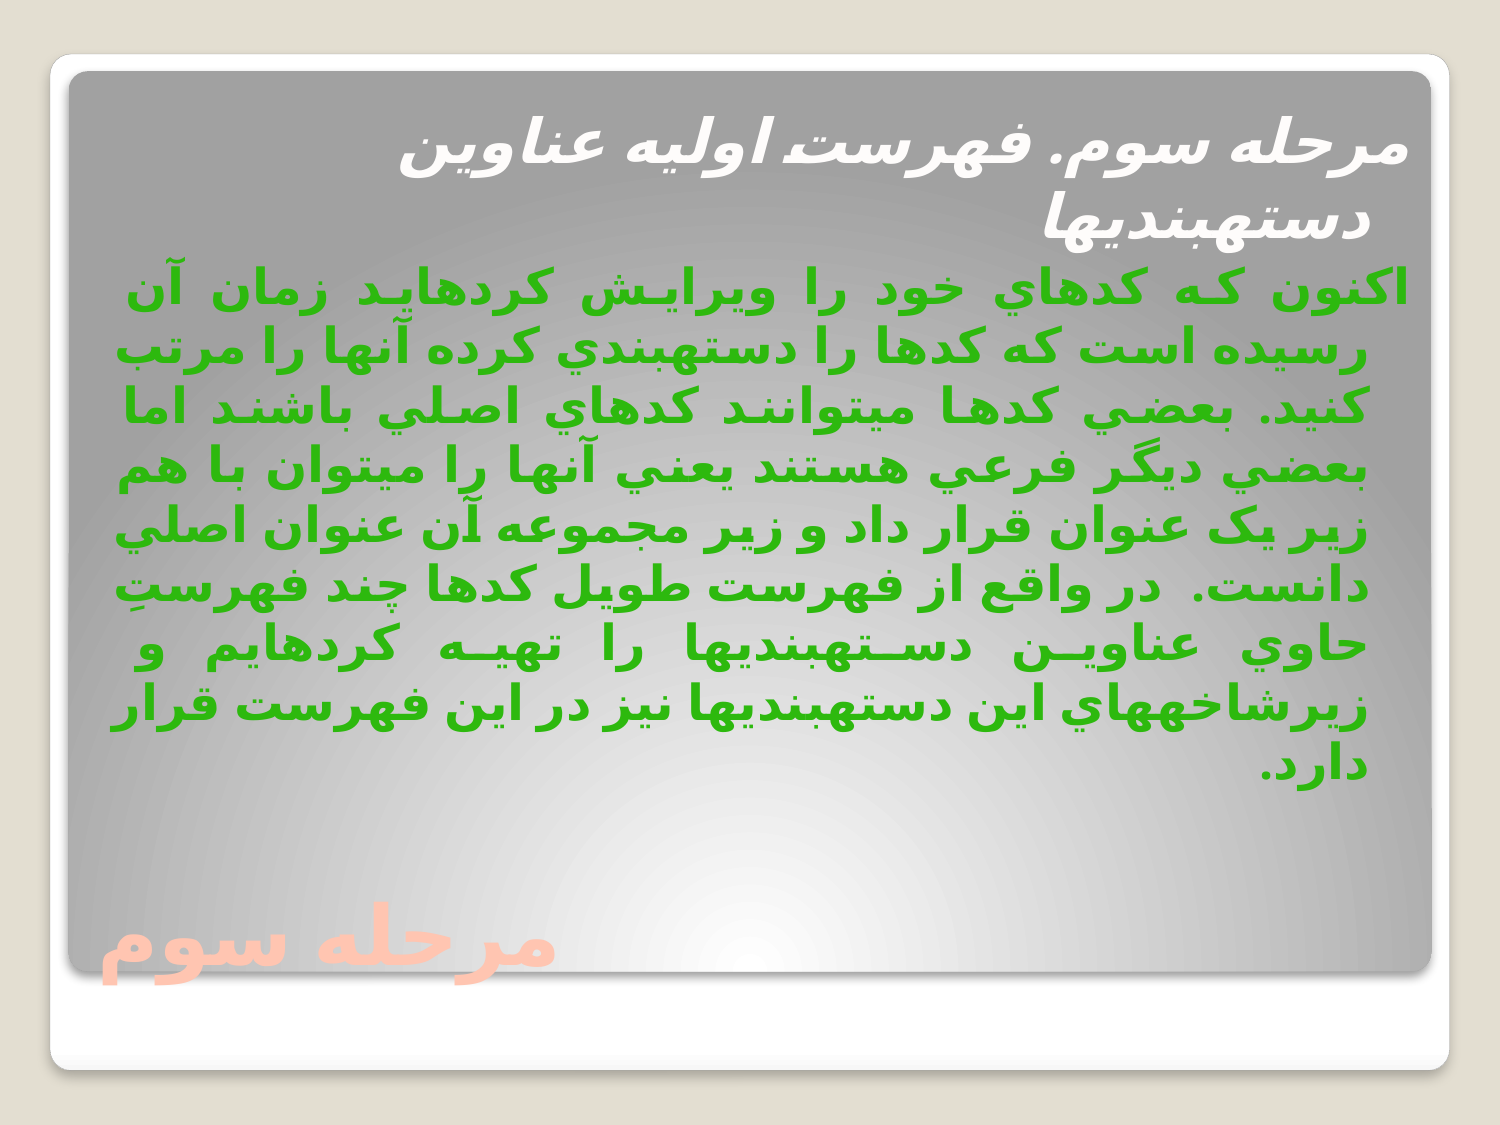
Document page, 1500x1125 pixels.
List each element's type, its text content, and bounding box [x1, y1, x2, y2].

list مرحله سوم. فهرست اوليه عناوين دسته‏بندي‏ها اکنون که کدهاي خود را ويرايش کرده­ايد زمان آن رسيده است که کدها را دسته‏بندي کرده آنها را مرتب کنيد. بعضي کدها مي‏توانند کدهاي اصلي باشند اما بعضي ديگر فرعي هستند يعني آنها را مي‏توان با هم زير يک عنوان قرار داد و زير مجموعه آن عنوان اصلي دانست. در واقع از فهرست طويل کدها چند فهرستِ حاوي عناوين دسته‏بندي‏ها را تهيه کرده‏ايم و زيرشاخه‏هاي اين دسته‏بندي‏ها نيز در اين فهرست قرار دارد. [82, 86, 1425, 800]
title مرحله سوم [82, 817, 1425, 990]
